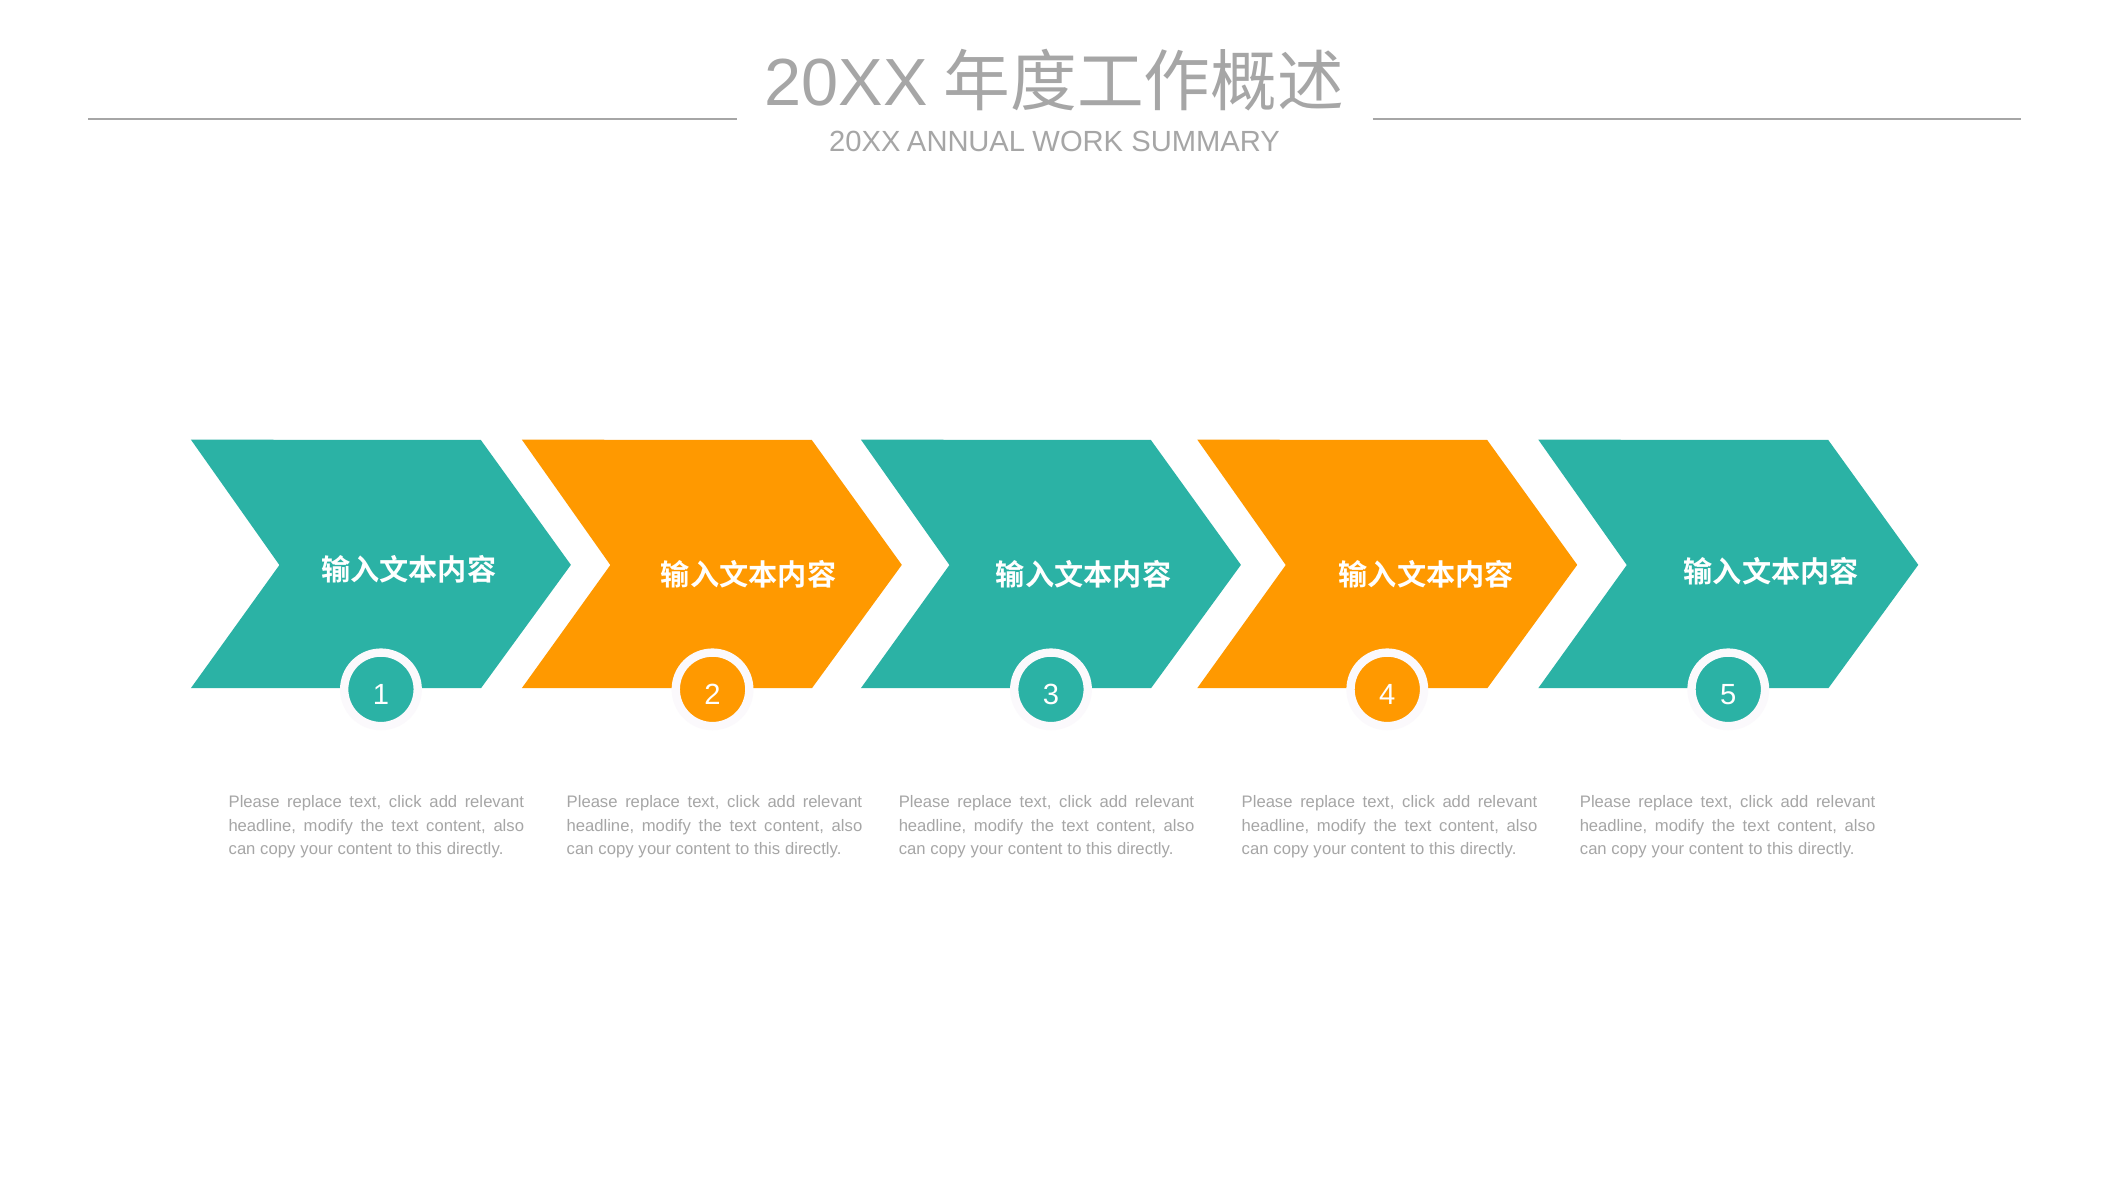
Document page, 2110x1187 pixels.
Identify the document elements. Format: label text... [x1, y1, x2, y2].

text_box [1197, 439, 1538, 689]
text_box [1538, 439, 1919, 689]
text_box 20XX年度工作概述 [730, 38, 1379, 119]
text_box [860, 439, 1197, 689]
text_box 20XX ANNUAL WORK SUMMARY [824, 122, 1285, 158]
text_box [1691, 652, 1766, 727]
text_box Please replace text, click add relevant headline, modify the text content, also can copy your content to this directly. [228, 786, 525, 859]
text_box Please replace text, click add relevant headline, modify the text content, also can copy your content to this directly. [898, 786, 1195, 859]
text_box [521, 439, 860, 689]
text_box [675, 652, 750, 727]
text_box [190, 439, 521, 689]
text_box Please replace text, click add relevant headline, modify the text content, also can copy your content to this directly. [1579, 786, 1876, 859]
text_box Please replace text, click add relevant headline, modify the text content, also can copy your content to this directly. [1241, 786, 1538, 859]
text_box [1014, 652, 1088, 727]
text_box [344, 652, 418, 727]
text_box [1350, 652, 1425, 727]
text_box Please replace text, click add relevant headline, modify the text content, also can copy your content to this directly. [566, 786, 863, 859]
